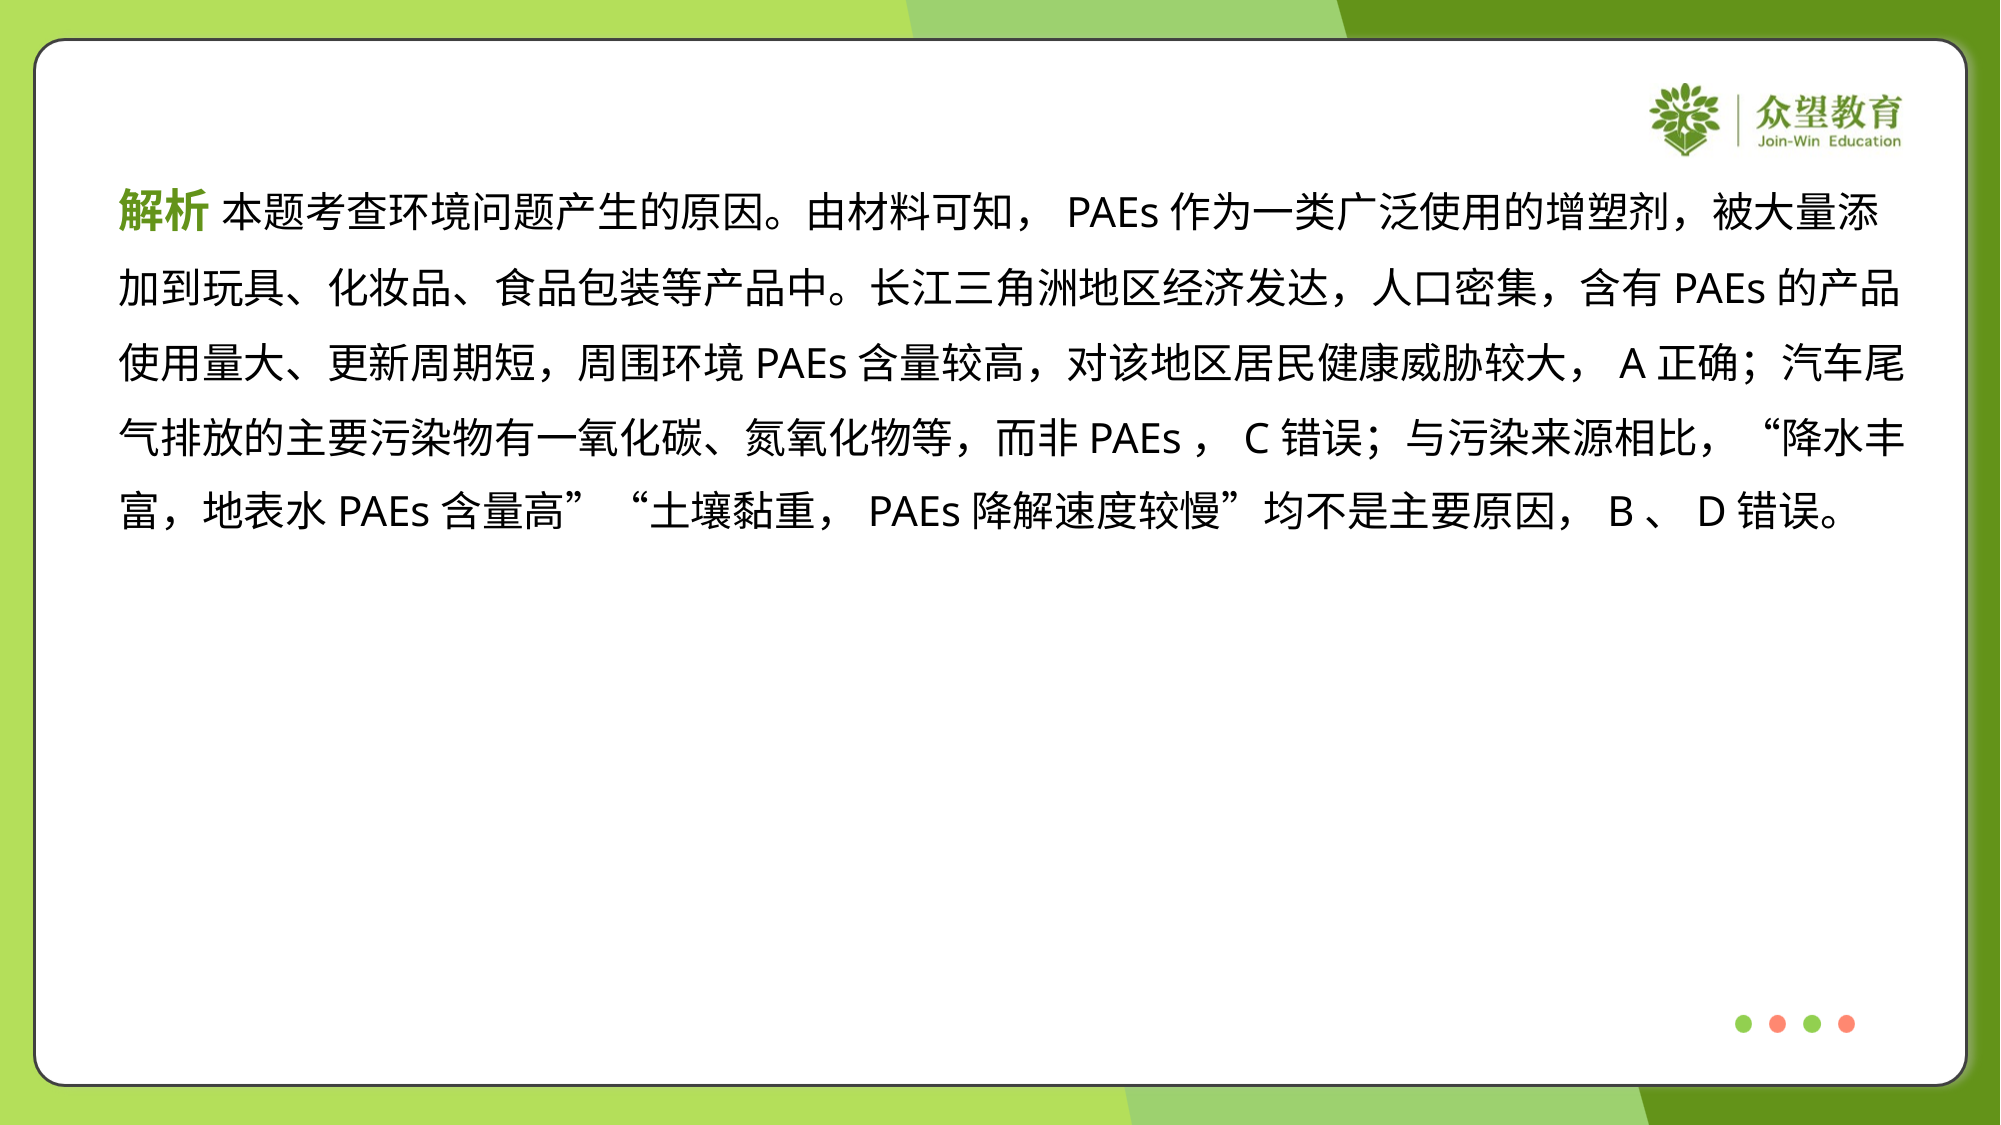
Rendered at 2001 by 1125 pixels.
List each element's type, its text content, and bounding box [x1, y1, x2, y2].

text_box 解析 本题考查环境问题产生的原因。由材料可知，PAEs作为一类广泛使用的增塑剂，被大量添 加到玩具、化妆品、食品包装等产品中。长江三角洲地区经济发达，人口密集，含有PAEs的产品 使用量大、更新周期短，周围环境PAEs含量较高，对该地区居民健康威胁较大，A正确；汽车尾 气排放的主要污染物有一氧化碳、氮氧化物等，而非PAEs，C错误；与污染来源相比，“降水丰 富，地表水PAEs含量高”“土壤黏重，PAEs降解速度较慢”均不是主要原因，B、D错误。 [118, 159, 1883, 527]
picture [0, 0, 2000, 1125]
